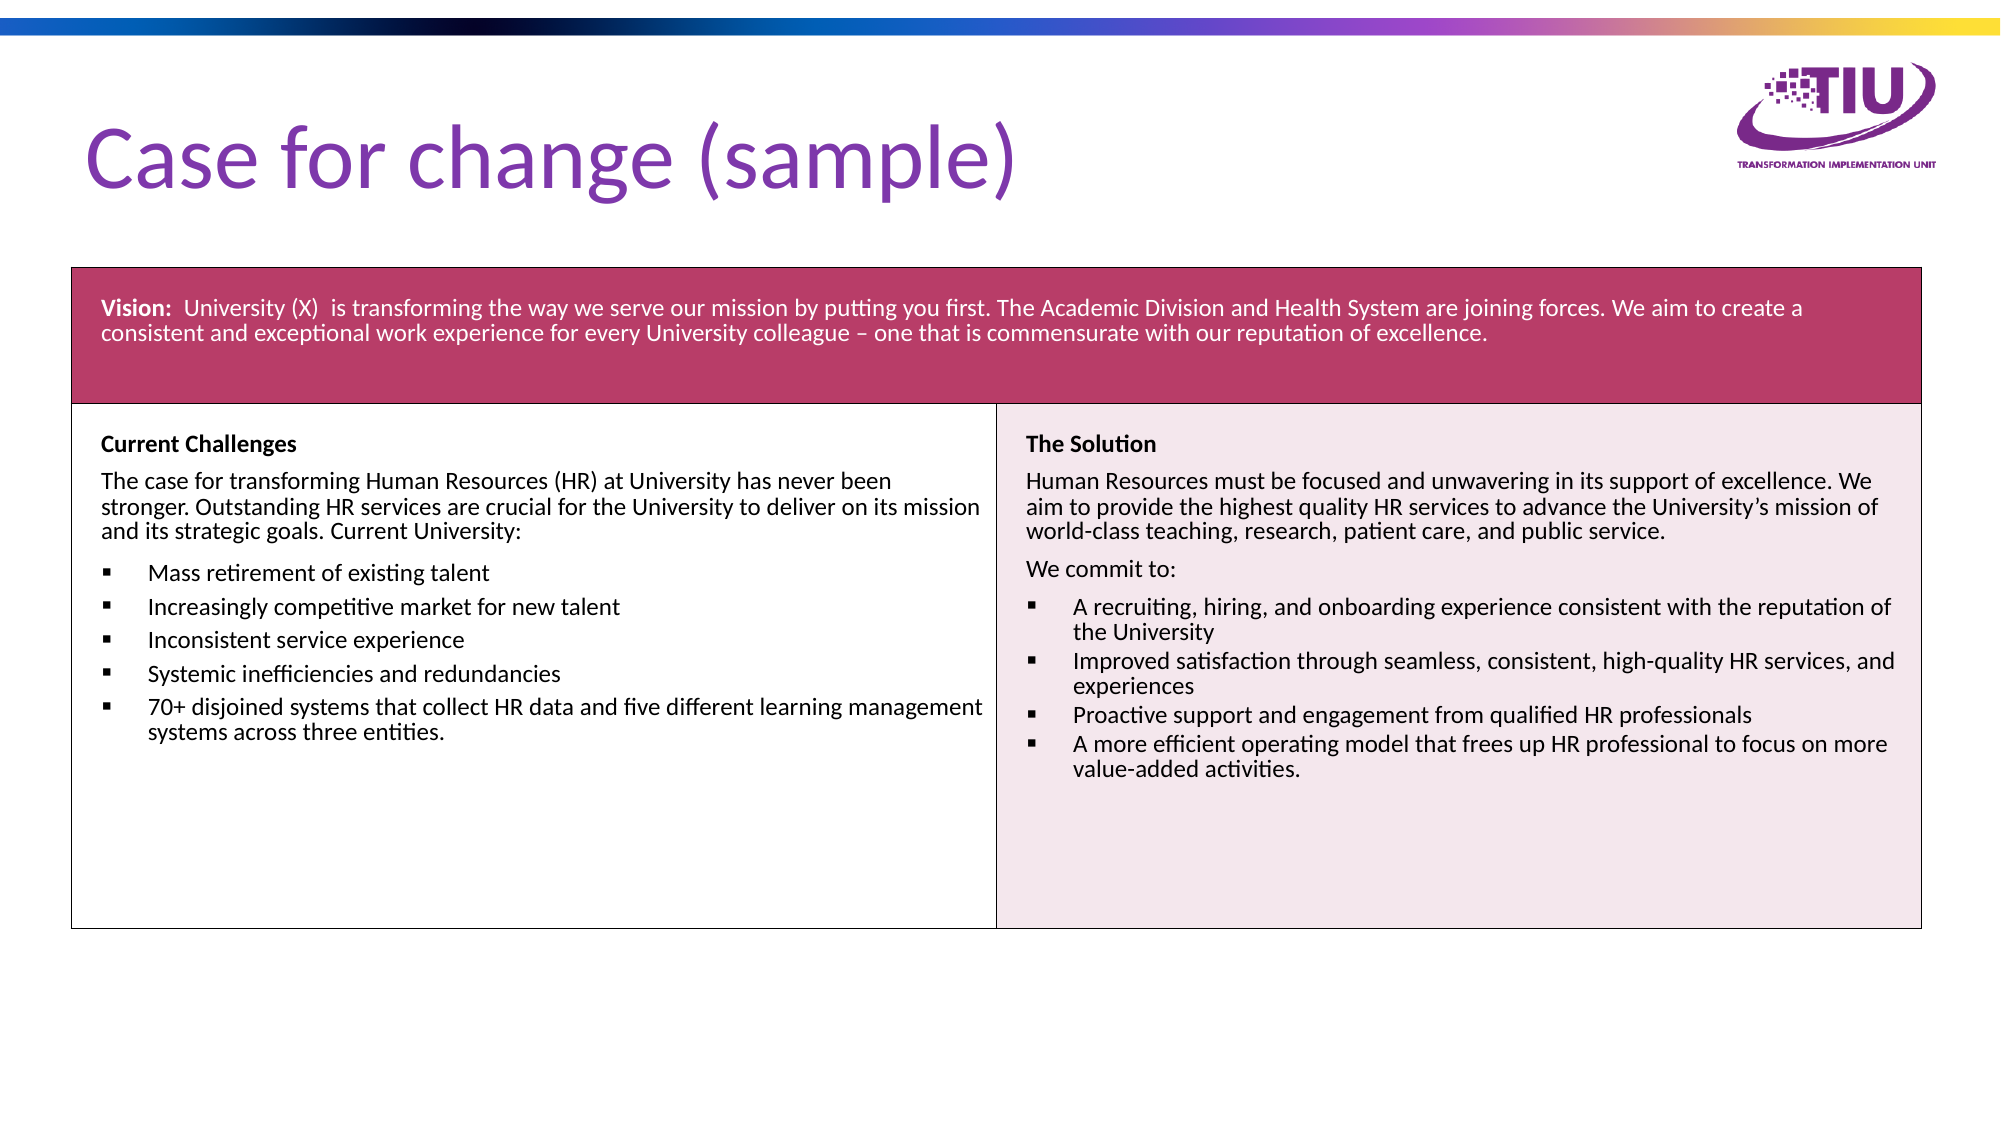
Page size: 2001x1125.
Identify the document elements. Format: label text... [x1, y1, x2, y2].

table_cell Current Challenges The case for transforming Human Resources (HR) at University has never been stronger. Outstanding HR services are crucial for the University to deliver on its mission and its strategic goals. Current University: Mass retirement of existing talent Increasingly competitive market for new talent Inconsistent service experience Systemic inefficiencies and redundancies 70+ disjoined systems that collect HR data and five different learning management systems across three entities. [72, 404, 996, 928]
table_cell The Solution Human Resources must be focused and unwavering in its support of excellence. We aim to provide the highest quality HR services to advance the University’s mission of world-class teaching, research, patient care, and public service. We commit to: A recruiting, hiring, and onboarding experience consistent with the reputation of the University Improved satisfaction through seamless, consistent, high-quality HR services, and experiences Proactive support and engagement from qualified HR professionals A more efficient operating model that frees up HR professional to focus on more value-added activities. [997, 404, 1921, 928]
table_header Vision: University (X) is transforming the way we serve our mission by putting you first. The Academic Division and Health System are joining forces. We aim to create a consistent and exceptional work experience for every University colleague – one that is commensurate with our reputation of excellence. [72, 268, 1921, 403]
picture [0, 0, 2001, 1125]
text_box Case for change (sample) [71, 89, 1690, 215]
